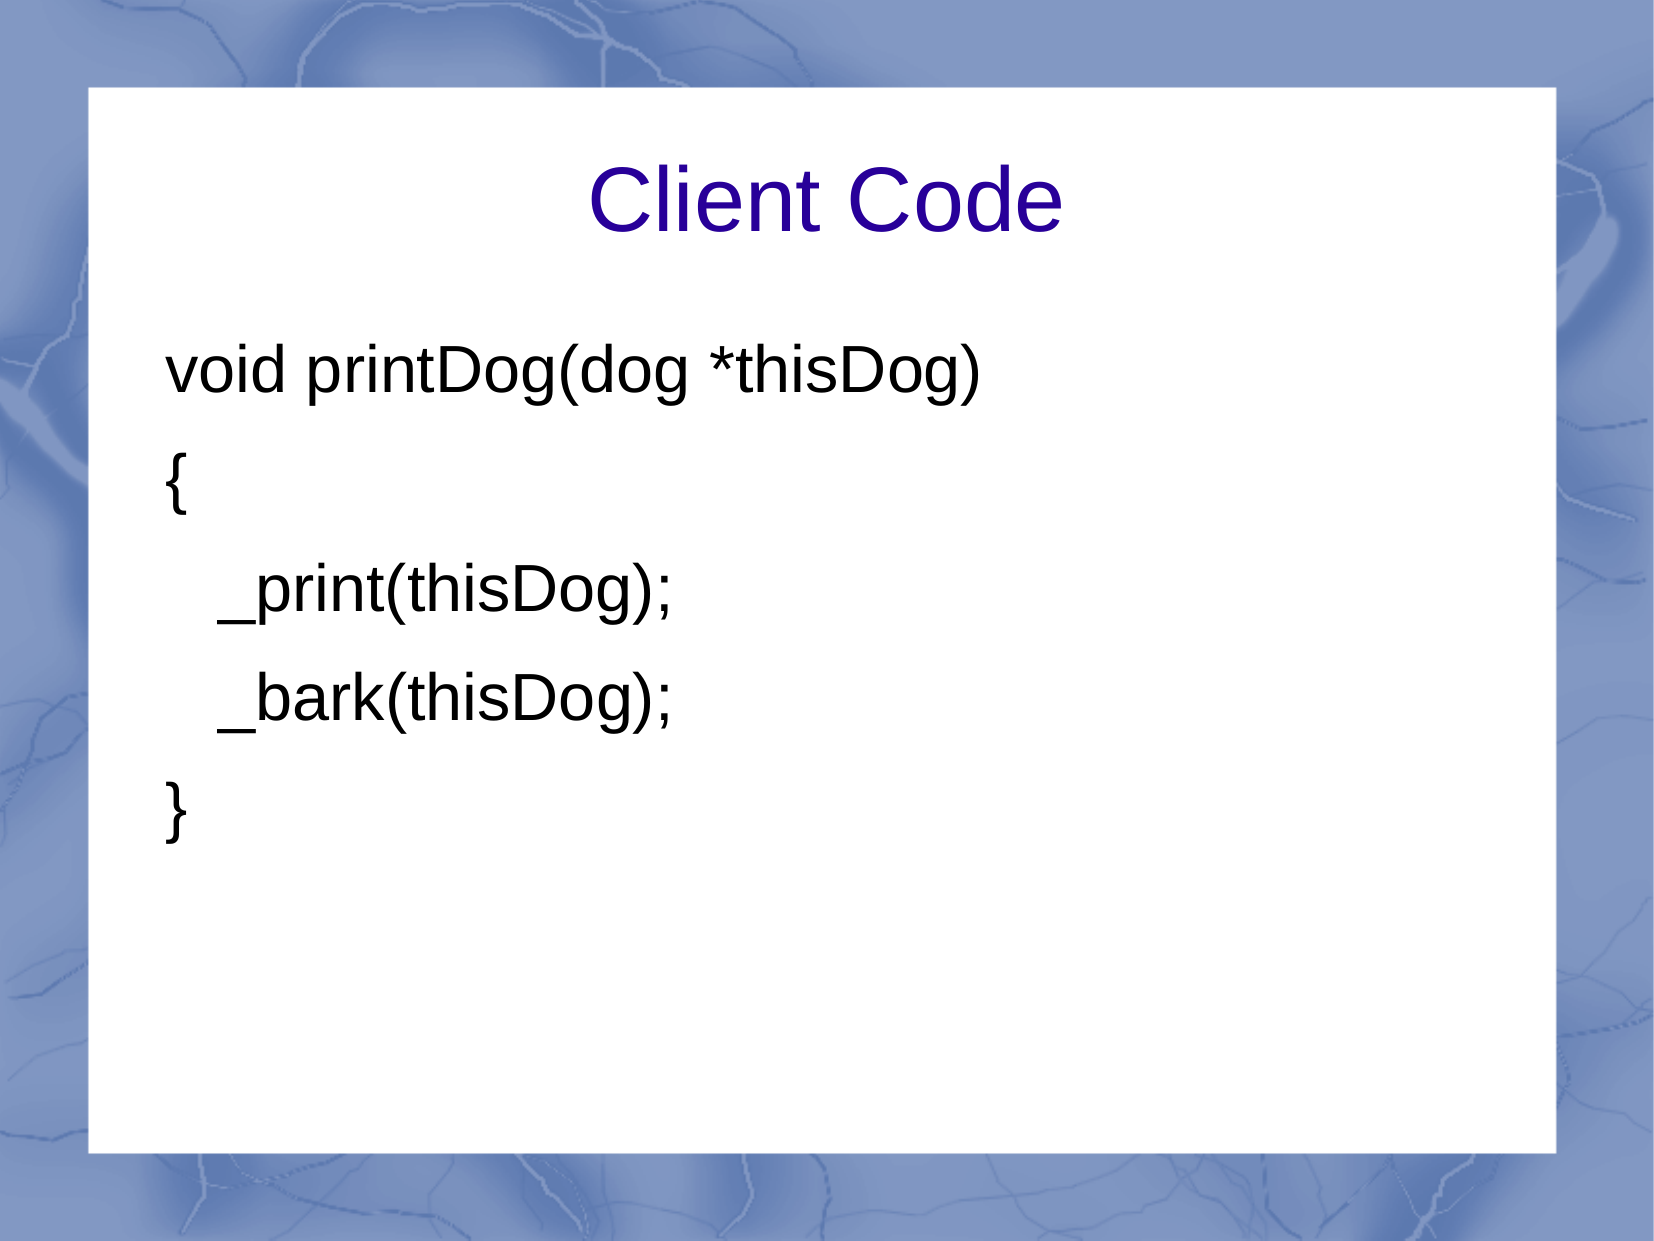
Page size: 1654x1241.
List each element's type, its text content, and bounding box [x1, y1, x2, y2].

picture [0, 0, 1654, 1241]
list void printDog(dog *thisDog) { _print(thisDog); _bark(thisDog); } [147, 325, 1506, 1031]
title Client Code [118, 90, 1536, 298]
